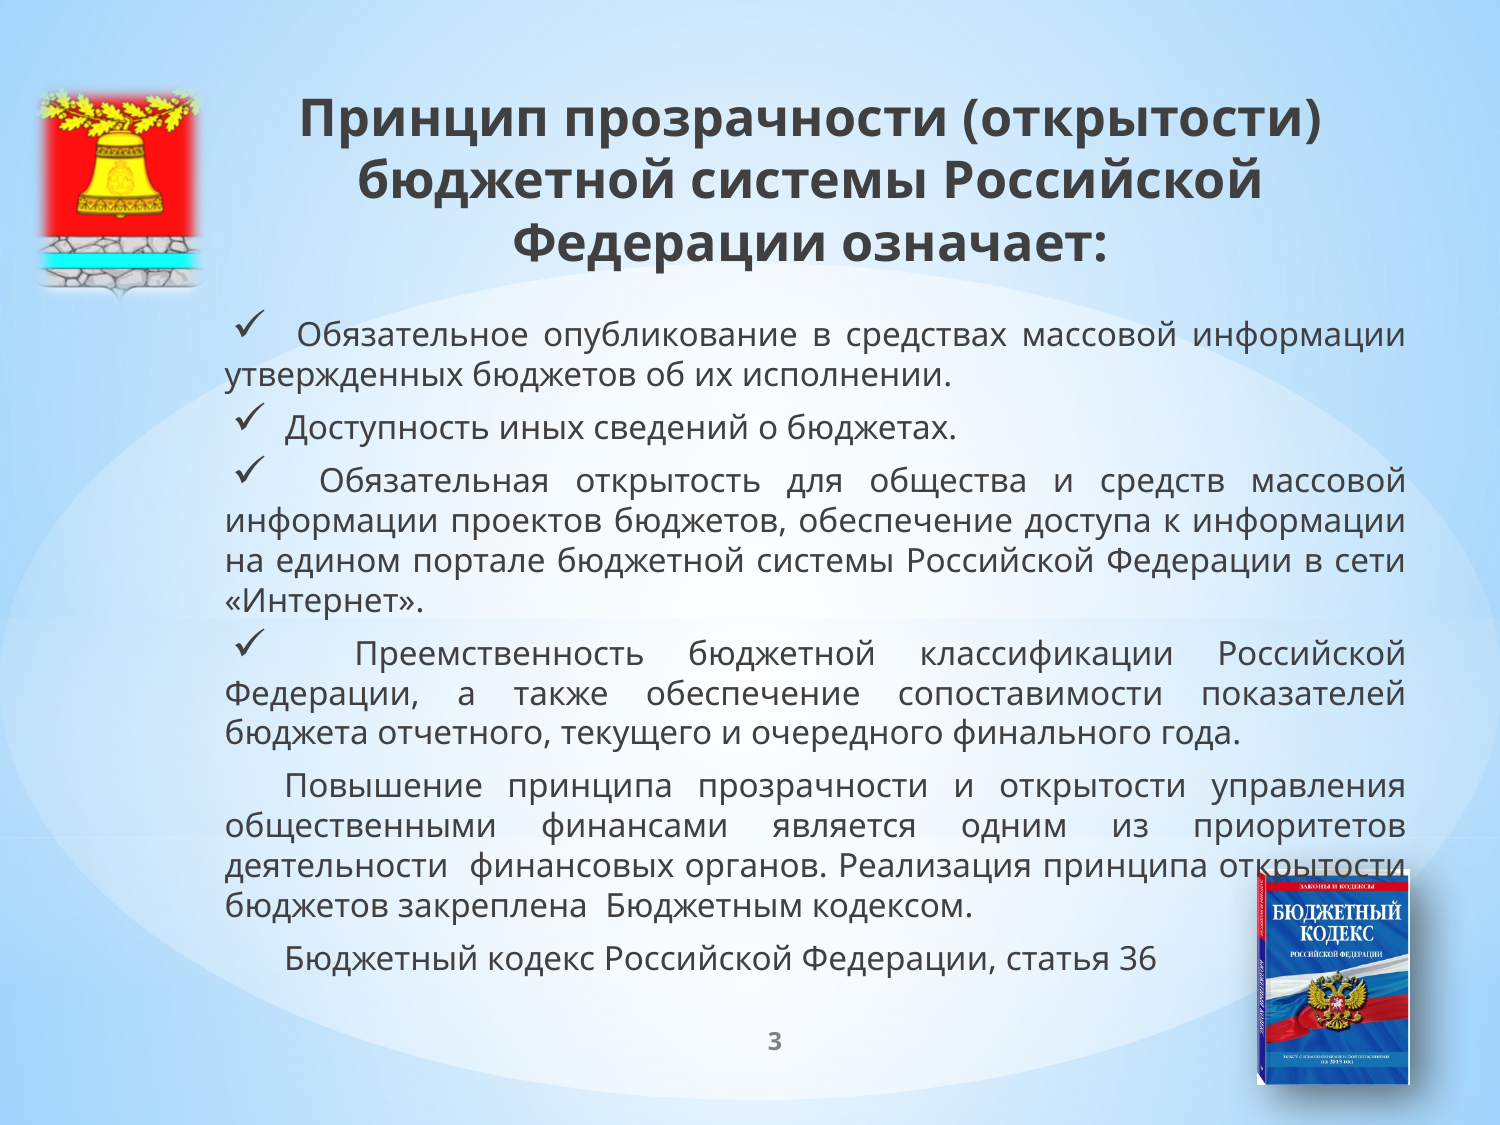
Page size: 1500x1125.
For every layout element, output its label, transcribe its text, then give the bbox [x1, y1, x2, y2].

title Принцип прозрачности (открытости) бюджетной системы Российской Федерации означает: [211, 82, 1412, 279]
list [1257, 869, 1410, 1085]
slide_number 3 [624, 1012, 925, 1073]
picture [29, 81, 210, 307]
list Обязательное опубликование в средствах массовой информации утвержденных бюджетов об их исполнении. Доступность иных сведений о бюджетах. Обязательная открытость для общества и средств массовой информации проектов бюджетов, обеспечение доступа к информации на едином портале бюджетной системы Российской Федерации в сети «Интернет». Преемственность бюджетной классификации Российской Федерации, а также обеспечение сопоставимости показателей бюджета отчетного, текущего и очередного финального года. Повышение принципа прозрачности и открытости управления общественными финансами является одним из приоритетов деятельности финансовых органов. Реализация принципа открытости бюджетов закреплена Бюджетным кодексом. Бюджетный кодекс Российской Федерации, статья 36 [209, 306, 1424, 1083]
